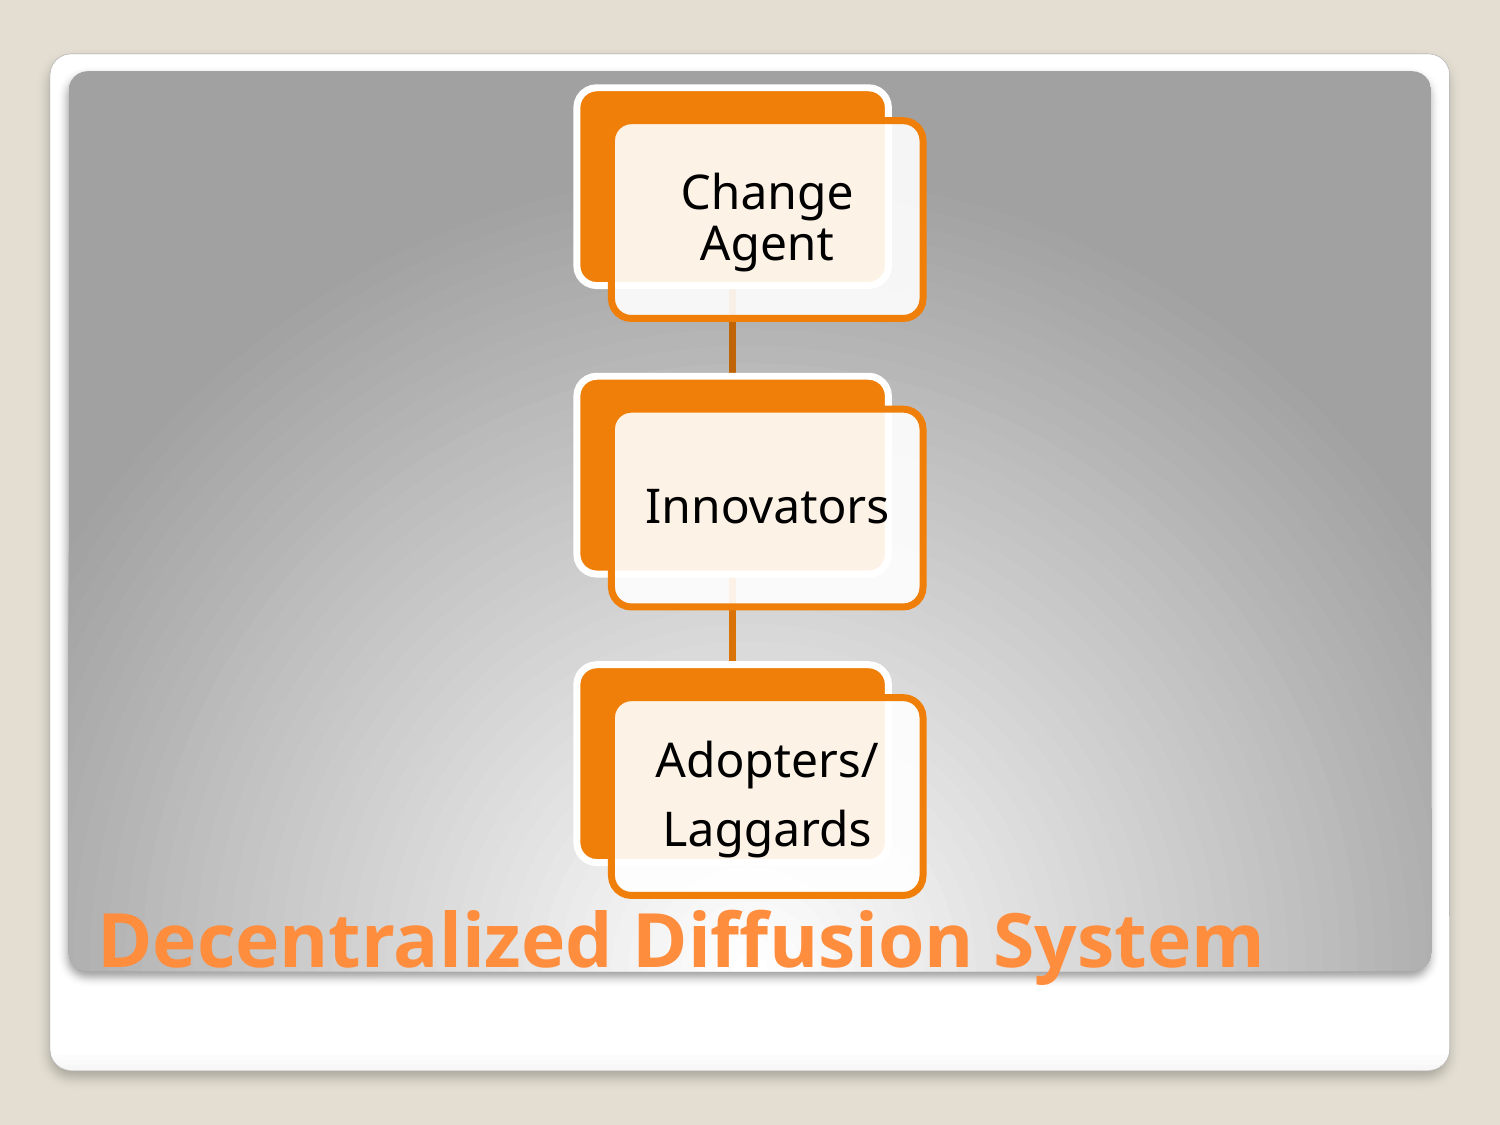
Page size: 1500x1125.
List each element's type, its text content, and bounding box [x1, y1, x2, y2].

title Decentralized Diffusion System [82, 817, 1425, 991]
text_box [249, 87, 1251, 897]
